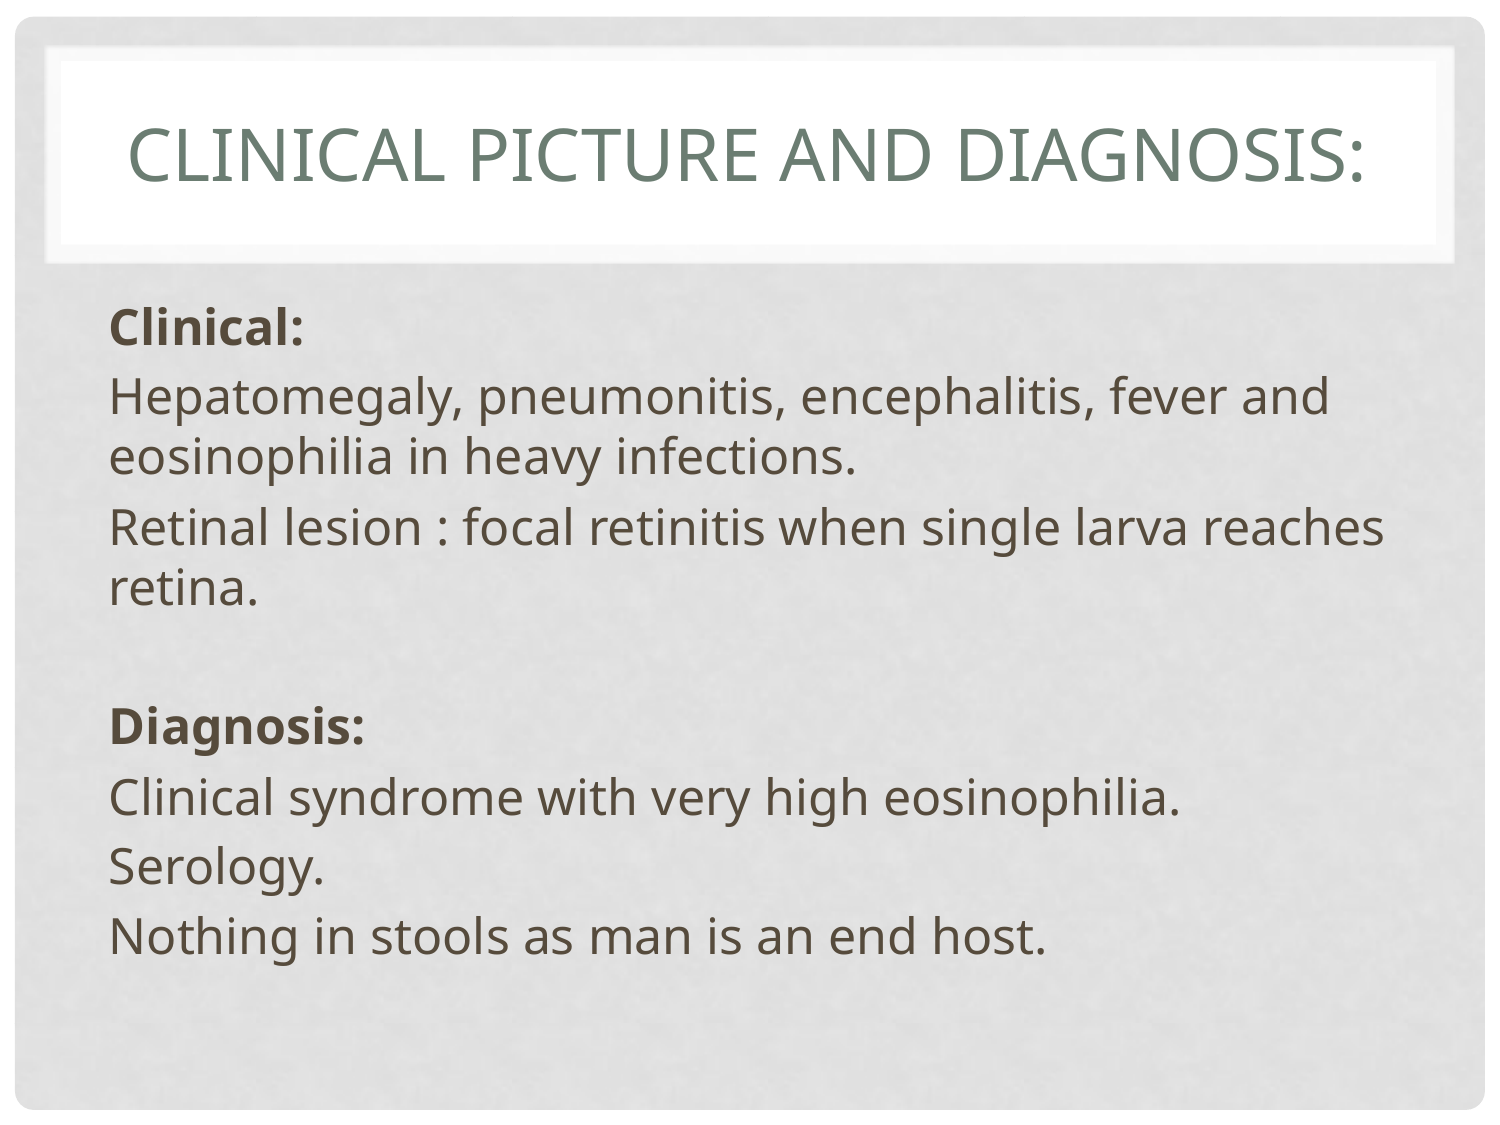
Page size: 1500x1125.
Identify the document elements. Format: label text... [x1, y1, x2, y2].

title Clinical picture and diagnosis: [69, 66, 1425, 238]
list Clinical: Hepatomegaly, pneumonitis, encephalitis, fever and eosinophilia in heavy infections. Retinal lesion : focal retinitis when single larva reaches retina. Diagnosis: Clinical syndrome with very high eosinophilia. Serology. Nothing in stools as man is an end host. [75, 287, 1425, 1005]
